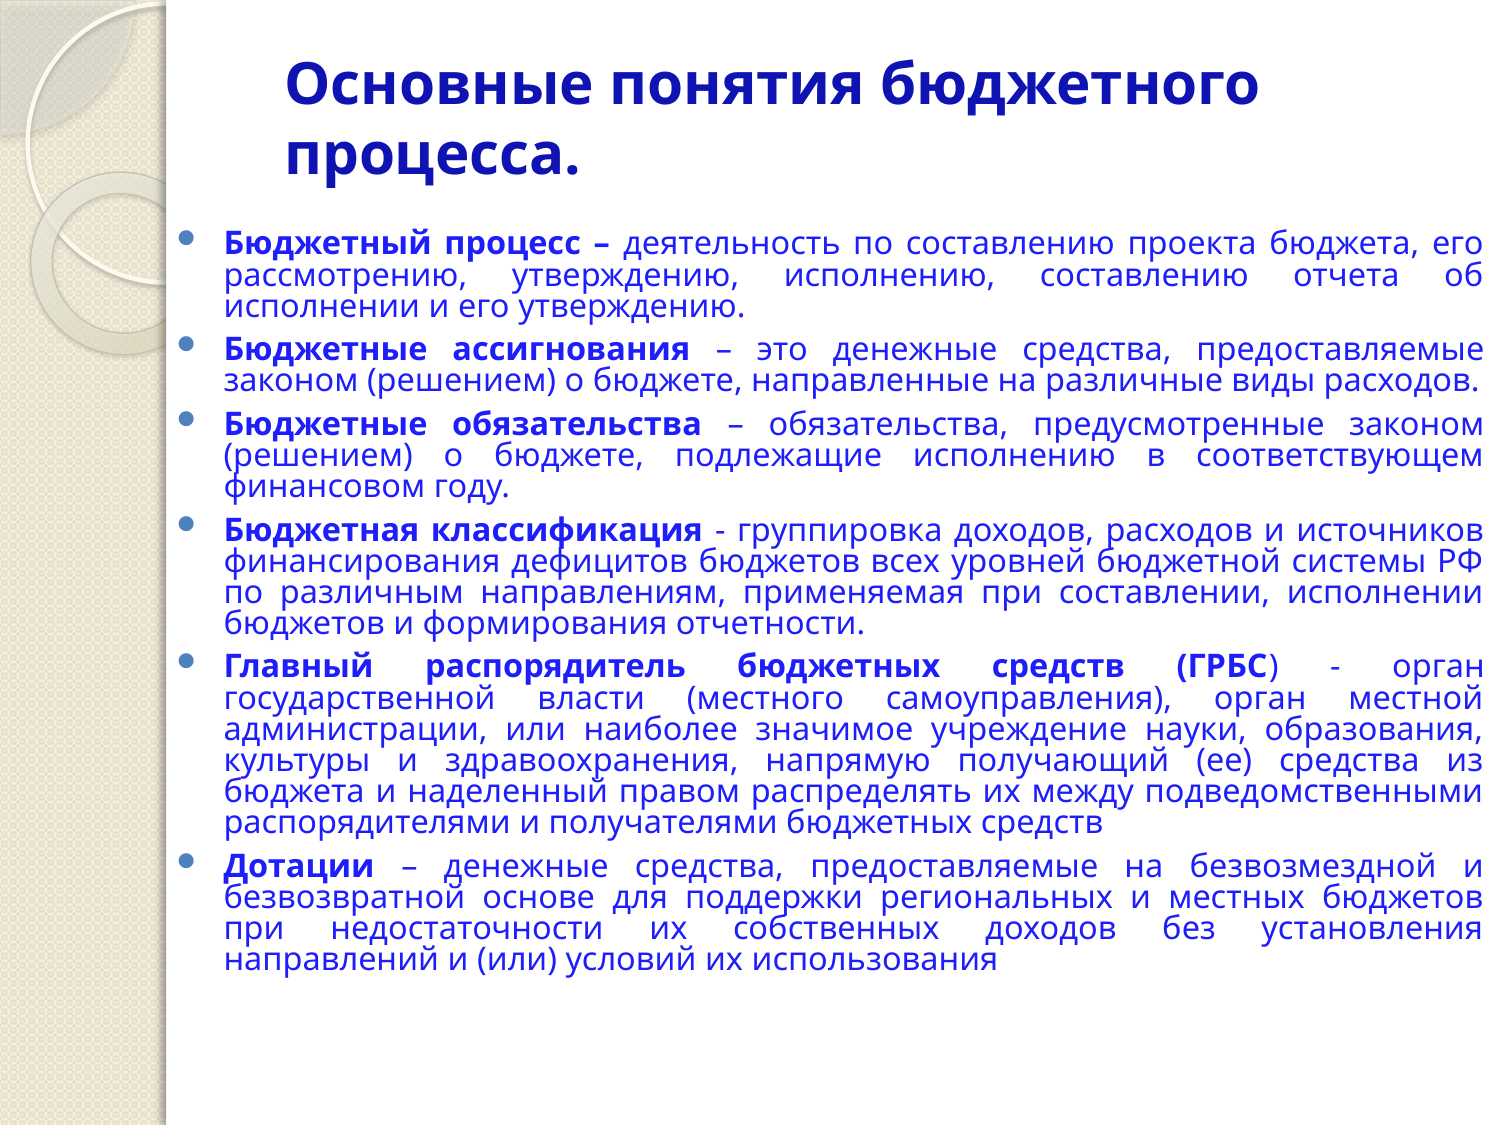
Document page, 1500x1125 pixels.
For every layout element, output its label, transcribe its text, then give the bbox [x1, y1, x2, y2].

list Бюджетный процесс – деятельность по составлению проекта бюджета, его рассмотрению, утверждению, исполнению, составлению отчета об исполнении и его утверждению. Бюджетные ассигнования – это денежные средства, предоставляемые законом (решением) о бюджете, направленные на различные виды расходов. Бюджетные обязательства – обязательства, предусмотренные законом (решением) о бюджете, подлежащие исполнению в соответствующем финансовом году. Бюджетная классификация - группировка доходов, расходов и источников финансирования дефицитов бюджетов всех уровней бюджетной системы РФ по различным направлениям, применяемая при составлении, исполнении бюджетов и формирования отчетности. Главный распорядитель бюджетных средств (ГРБС) - орган государственной власти (местного самоуправления), орган местной администрации, или наиболее значимое учреждение науки, образования, культуры и здравоохранения, напрямую получающий (ее) средства из бюджета и наделенный правом распределять их между подведомственными распорядителями и получателями бюджетных средств Дотации – денежные средства, предоставляемые на безвозмездной и безвозвратной основе для поддержки региональных и местных бюджетов при недостаточности их собственных доходов без установления направлений и (или) условий их использования [150, 222, 1500, 1007]
title Основные понятия бюджетного процесса. [269, 35, 1429, 199]
